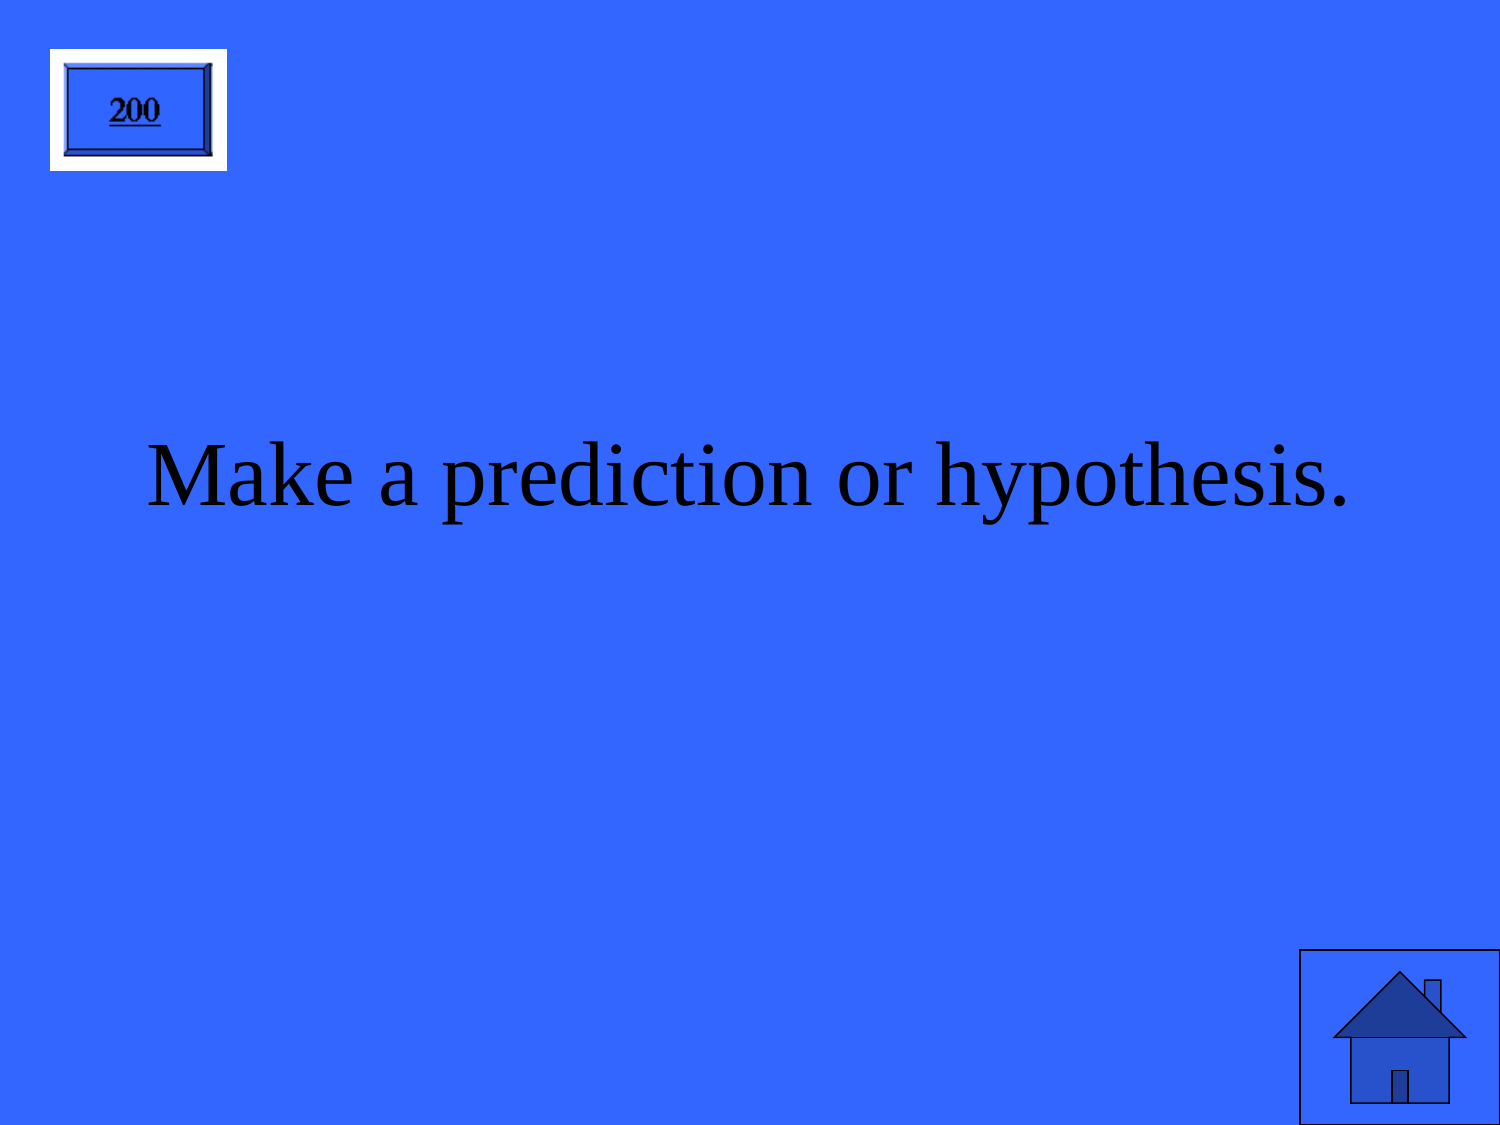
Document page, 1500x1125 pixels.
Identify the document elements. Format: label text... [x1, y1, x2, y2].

title Make a prediction or hypothesis. [112, 374, 1388, 563]
picture [49, 49, 227, 171]
text_box [1299, 950, 1500, 1125]
